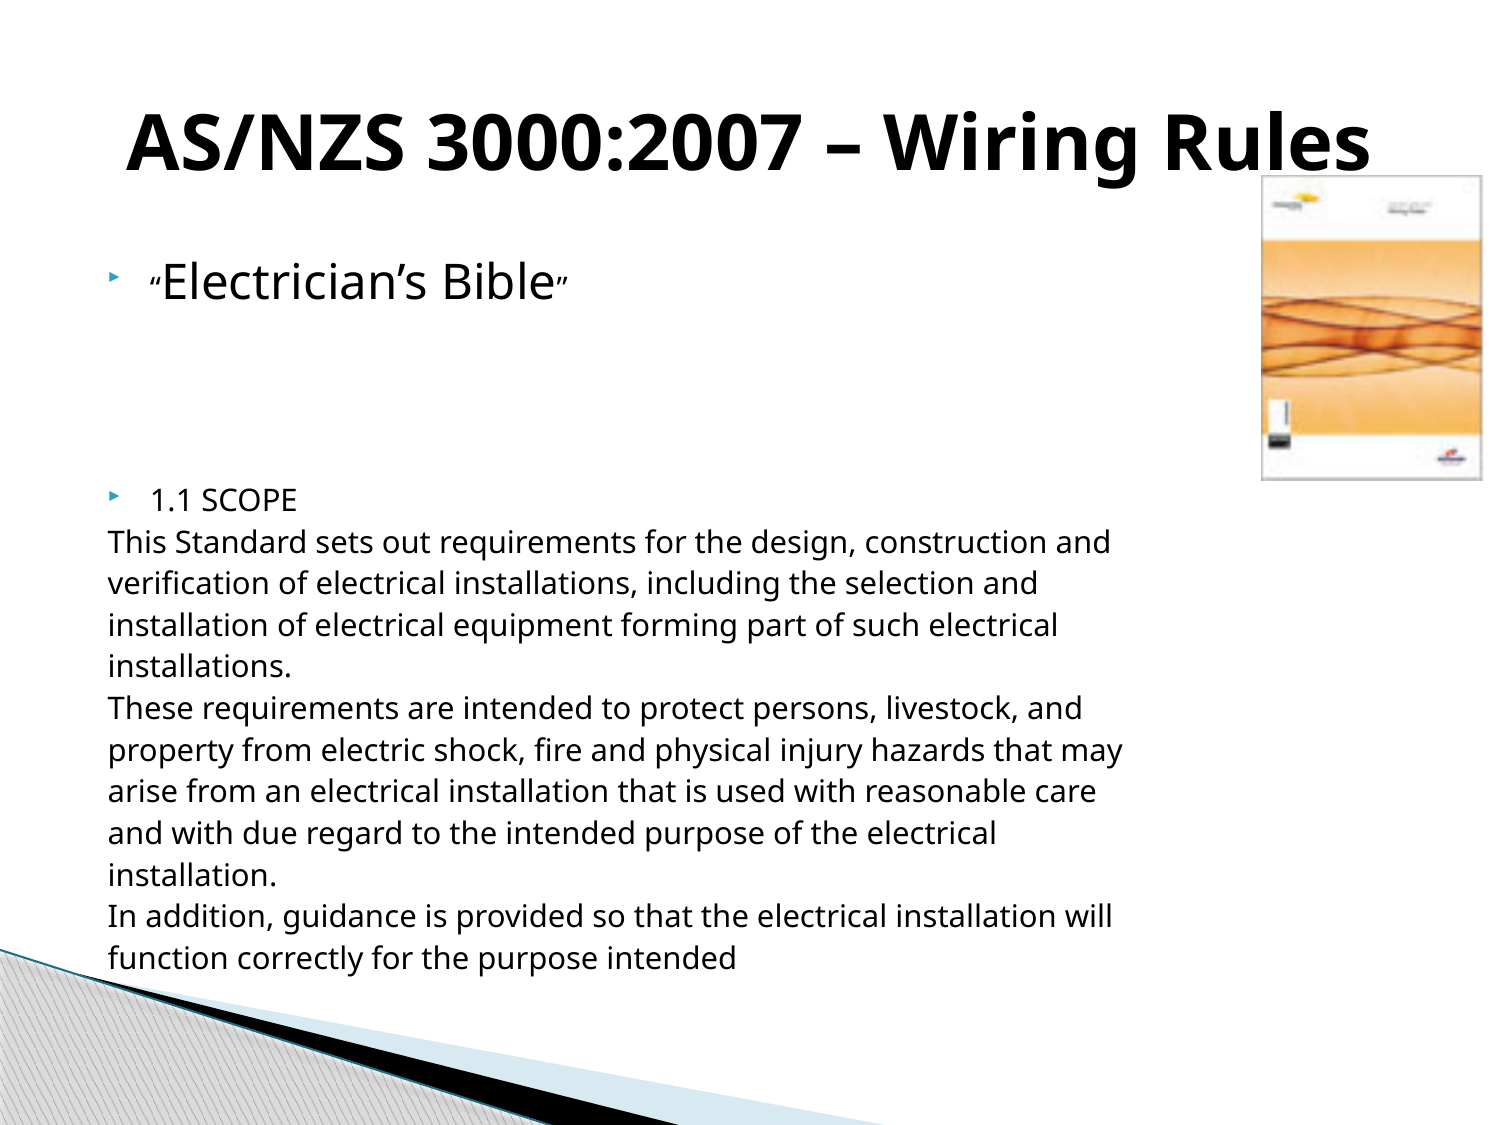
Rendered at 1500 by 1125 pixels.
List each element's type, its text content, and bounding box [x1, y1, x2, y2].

picture [1261, 175, 1500, 481]
title AS/NZS 3000:2007 – Wiring Rules [75, 45, 1425, 233]
list “Electrician’s Bible” 1.1 SCOPE This Standard sets out requirements for the design, construction and verification of electrical installations, including the selection and installation of electrical equipment forming part of such electrical installations. These requirements are intended to protect persons, livestock, and property from electric shock, fire and physical injury hazards that may arise from an electrical installation that is used with reasonable care and with due regard to the intended purpose of the electrical installation. In addition, guidance is provided so that the electrical installation will function correctly for the purpose intended [75, 243, 1425, 986]
